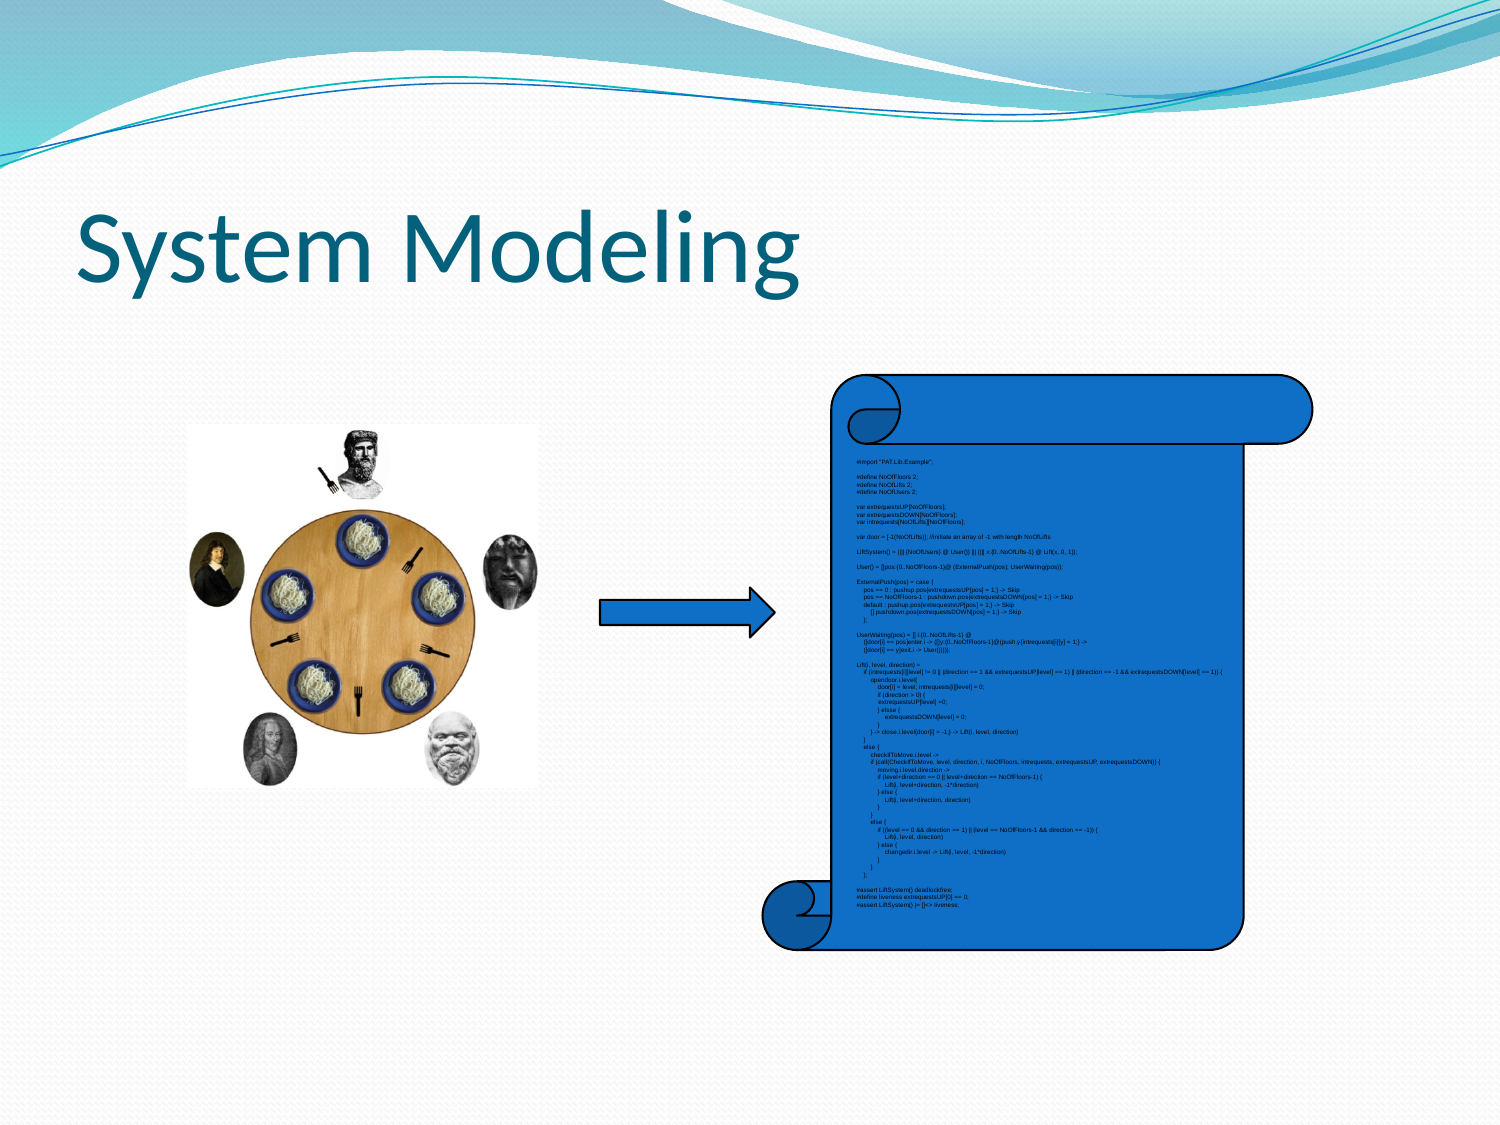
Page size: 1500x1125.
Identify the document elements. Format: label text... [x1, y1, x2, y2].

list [187, 424, 538, 789]
title System Modeling [74, 115, 1426, 304]
text_box #import "PAT.Lib.Example"; #define NoOfFloors 2; #define NoOfLifts 2; #define NoOfUsers 2; var extrequestsUP[NoOfFloors]; var extrequestsDOWN[NoOfFloors]; var intrequests[NoOfLifts][NoOfFloors]; var door = [-1(NoOfLifts)]; //initiate an array of -1 with length NoOfLifts LiftSystem() = (||| {NoOfUsers} @ User()) ||| (||| x:{0..NoOfLifts-1} @ Lift(x, 0, 1)); User() = []pos:{0..NoOfFloors-1}@ (ExternalPush(pos); UserWaiting(pos)); ExternalPush(pos) = case { pos == 0 : pushup.pos{extrequestsUP[pos] = 1;} -> Skip pos == NoOfFloors-1 : pushdown.pos{extrequestsDOWN[pos] = 1;} -> Skip default : pushup.pos{extrequestsUP[pos] = 1;} -> Skip [] pushdown.pos{extrequestsDOWN[pos] = 1;} -> Skip }; UserWaiting(pos) = [] i:{0..NoOfLifts-1} @ ([door[i] == pos]enter.i -> ([]y:{0..NoOfFloors-1}@(push.y{intrequests[i][y] = 1;} -> ([door[i] == y]exit.i -> User())))); Lift(i, level, direction) = if (intrequests[i][level] != 0 || (direction == 1 && extrequestsUP[level] == 1) || (direction == -1 && extrequestsDOWN[level] == 1)) { opendoor.i.level{ door[i] = level; intrequests[i][level] = 0; if (direction > 0) { extrequestsUP[level] =0; } elsse { extrequestsDOWN[level] = 0; } } -> close.i.level{door[i] = -1;} -> Lift(i, level, direction) } else { checkIfToMove.i.level -> if (call(CheckIfToMove, level, direction, i, NoOfFloors, intrequests, extrequestsUP, extrequestsDOWN)) { moving.i.level.direction -> if (level+direction == 0 || level+direction == NoOfFloors-1) { Lift(i, level+direction, -1*direction) } else { Lift(i, level+direction, direction) } } else { if ((level == 0 && direction == 1) || (level == NoOfFloors-1 && direction == -1)) { Lift(i, level, direction) } else { changedir.i.level -> Lift(i, level, -1*direction) } } }; #assert LiftSystem() deadlockfree; #define liveness extrequestsUP[0] == 0; #assert LiftSystem() |= []<> liveness; [762, 375, 1313, 951]
text_box [600, 587, 775, 638]
